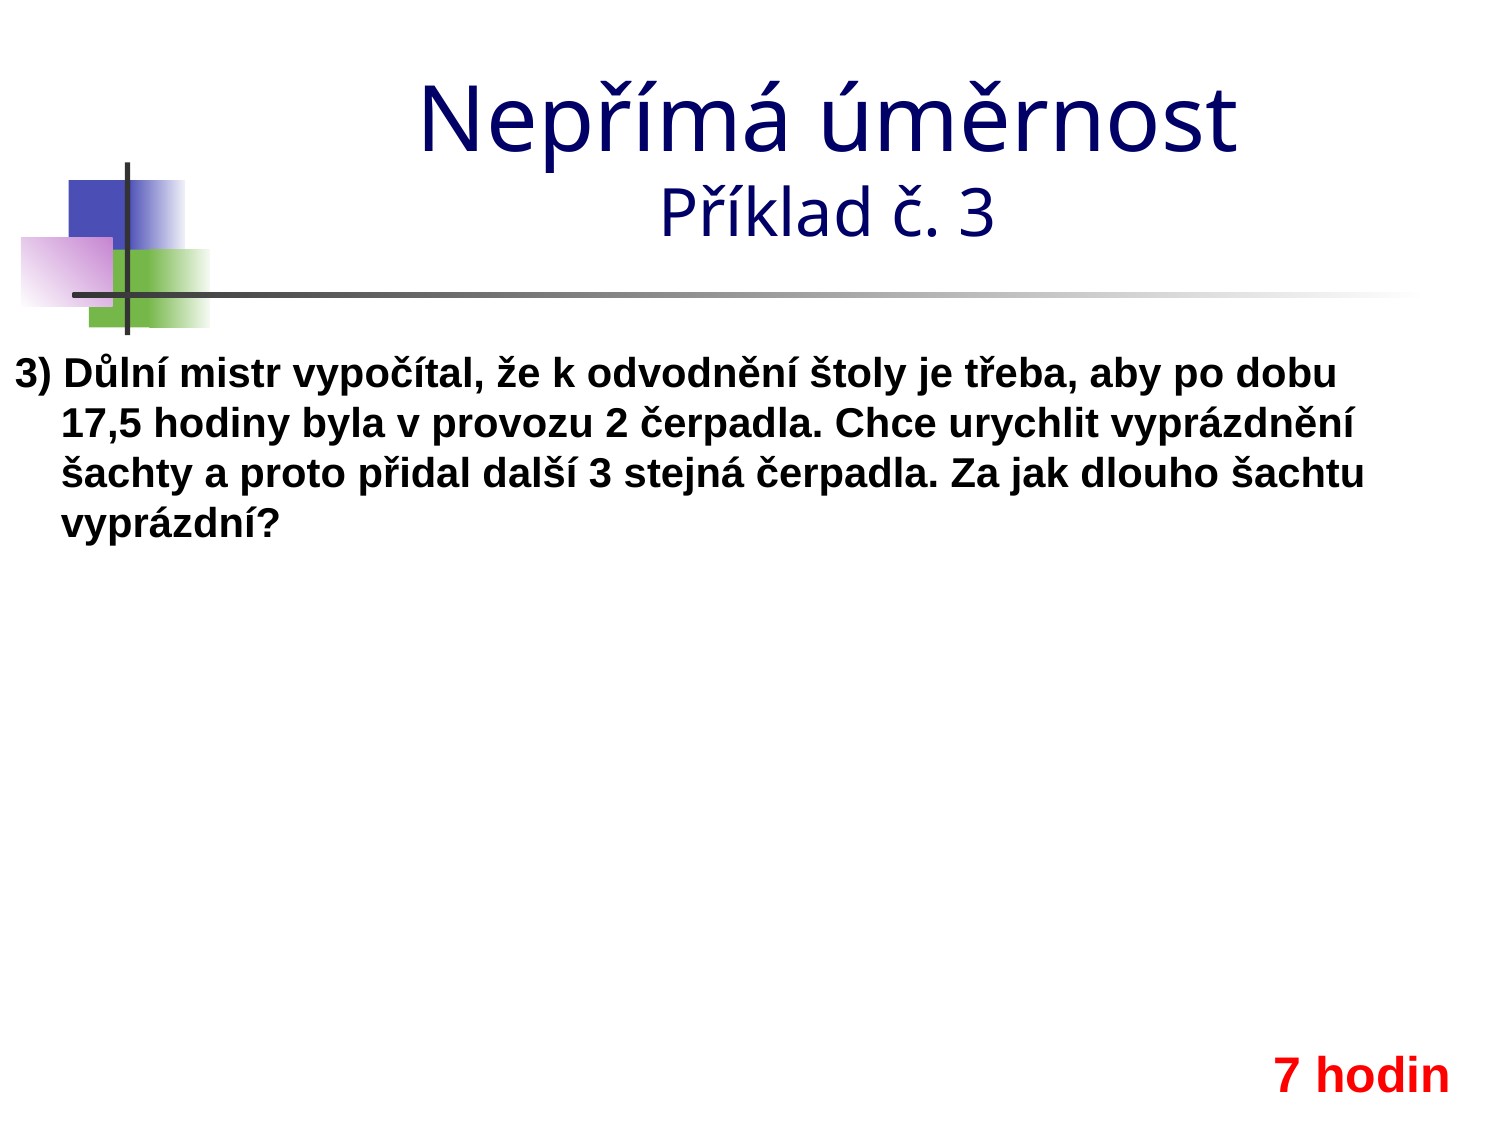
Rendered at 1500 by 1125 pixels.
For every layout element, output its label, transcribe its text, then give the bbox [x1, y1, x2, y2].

title Nepřímá úměrnost Příklad č. 3 [188, 34, 1468, 276]
text_box 3) Důlní mistr vypočítal, že k odvodnění štoly je třeba, aby po dobu 17,5 hodiny byla v provozu 2 čerpadla. Chce urychlit vyprázdnění šachty a proto přidal další 3 stejná čerpadla. Za jak dlouho šachtu vyprázdní? [0, 338, 1500, 553]
text_box 7 hodin [1259, 1034, 1467, 1110]
